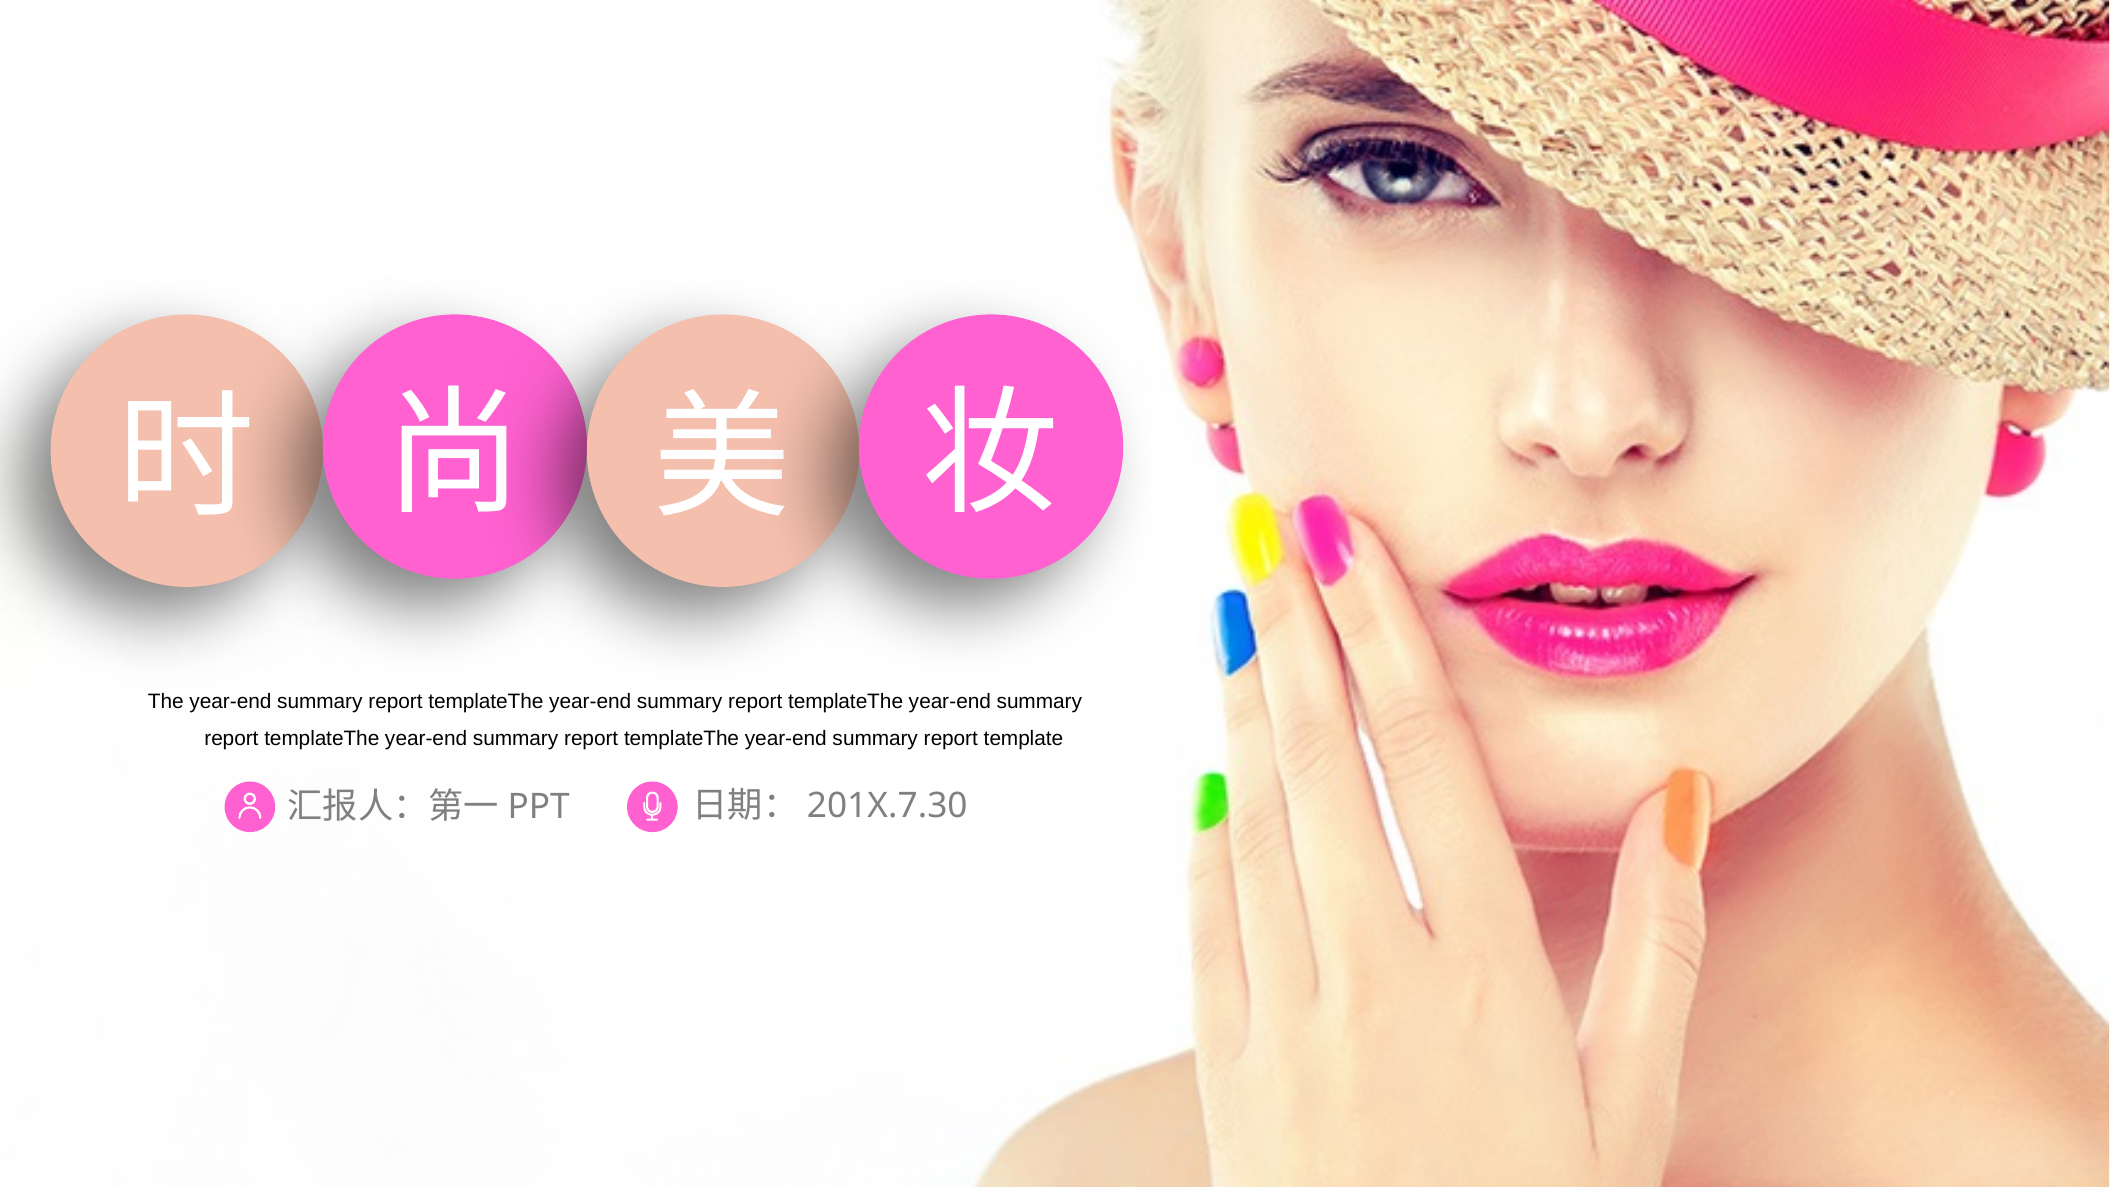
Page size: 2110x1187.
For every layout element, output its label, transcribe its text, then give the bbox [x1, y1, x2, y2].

text_box 汇报人：第一PPT [272, 776, 585, 834]
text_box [586, 314, 860, 587]
text_box [0, 0, 2110, 1187]
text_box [50, 314, 324, 587]
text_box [627, 781, 678, 833]
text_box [858, 314, 1124, 579]
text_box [322, 314, 586, 579]
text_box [224, 781, 276, 833]
text_box 日期：201X.7.30 [677, 774, 983, 832]
text_box The year-end summary report templateThe year-end summary report templateThe year-end summary report templateThe year-end summary report templateThe year-end summary report template [97, 664, 1132, 761]
